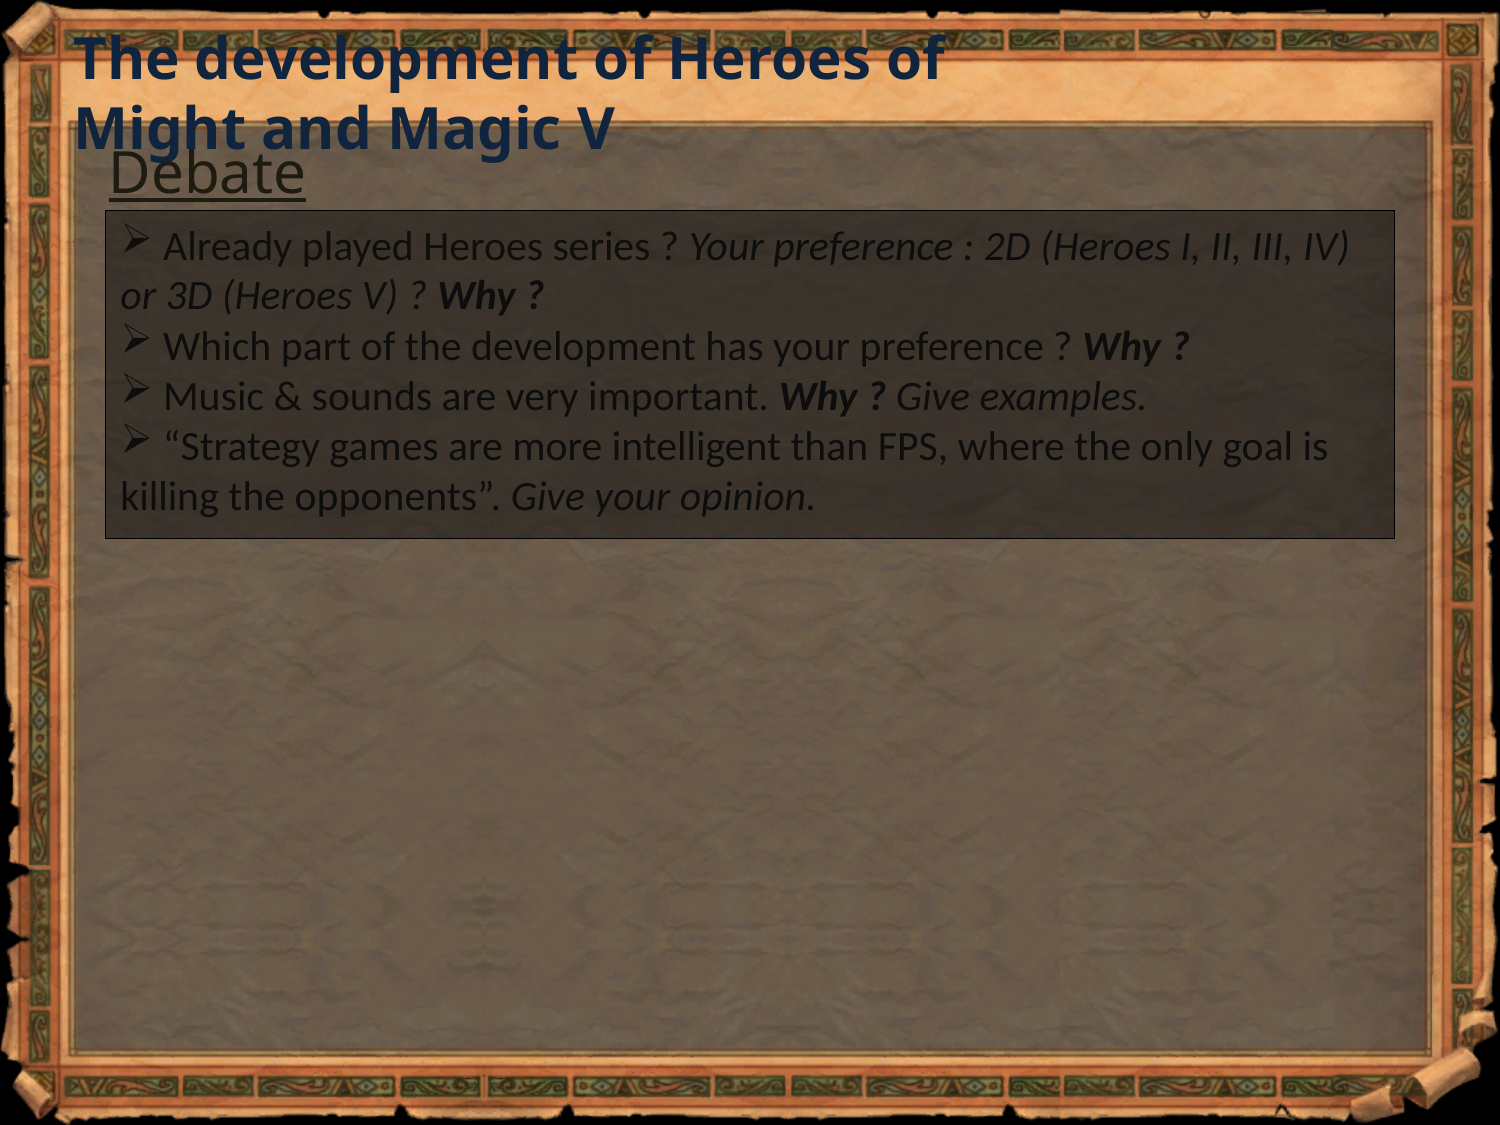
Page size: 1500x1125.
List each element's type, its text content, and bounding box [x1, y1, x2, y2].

text_box Debate [93, 140, 1161, 200]
picture [0, 0, 1500, 1125]
text_box Already played Heroes series ? Your preference : 2D (Heroes I, II, III, IV) or 3D (Heroes V) ? Why ? Which part of the development has your preference ? Why ? Music & sounds are very important. Why ? Give examples. “Strategy games are more intelligent than FPS, where the only goal is killing the opponents”. Give your opinion. [105, 210, 1395, 539]
text_box The development of Heroes of Might and Magic V [58, 61, 1125, 121]
